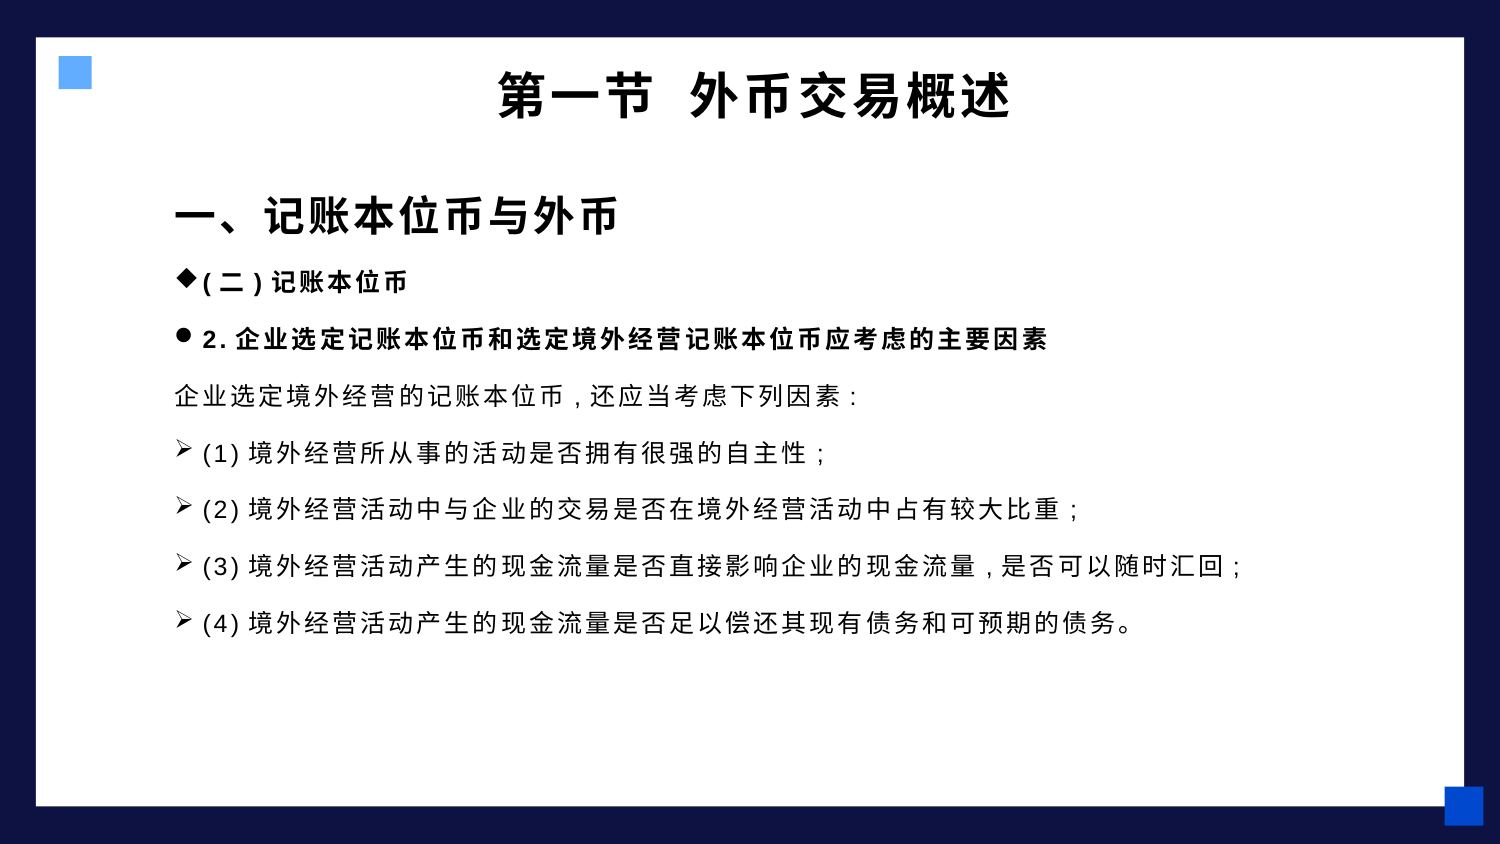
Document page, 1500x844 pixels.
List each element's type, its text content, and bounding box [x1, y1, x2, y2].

list 一、记账本位币与外币 (二)记账本位币 2.企业选定记账本位币和选定境外经营记账本位币应考虑的主要因素 企业选定境外经营的记账本位币,还应当考虑下列因素: (1)境外经营所从事的活动是否拥有很强的自主性; (2)境外经营活动中与企业的交易是否在境外经营活动中占有较大比重; (3)境外经营活动产生的现金流量是否直接影响企业的现金流量,是否可以随时汇回; (4)境外经营活动产生的现金流量是否足以偿还其现有债务和可预期的债务。 [157, 179, 1343, 604]
title 第一节 外币交易概述 [159, 43, 1344, 133]
